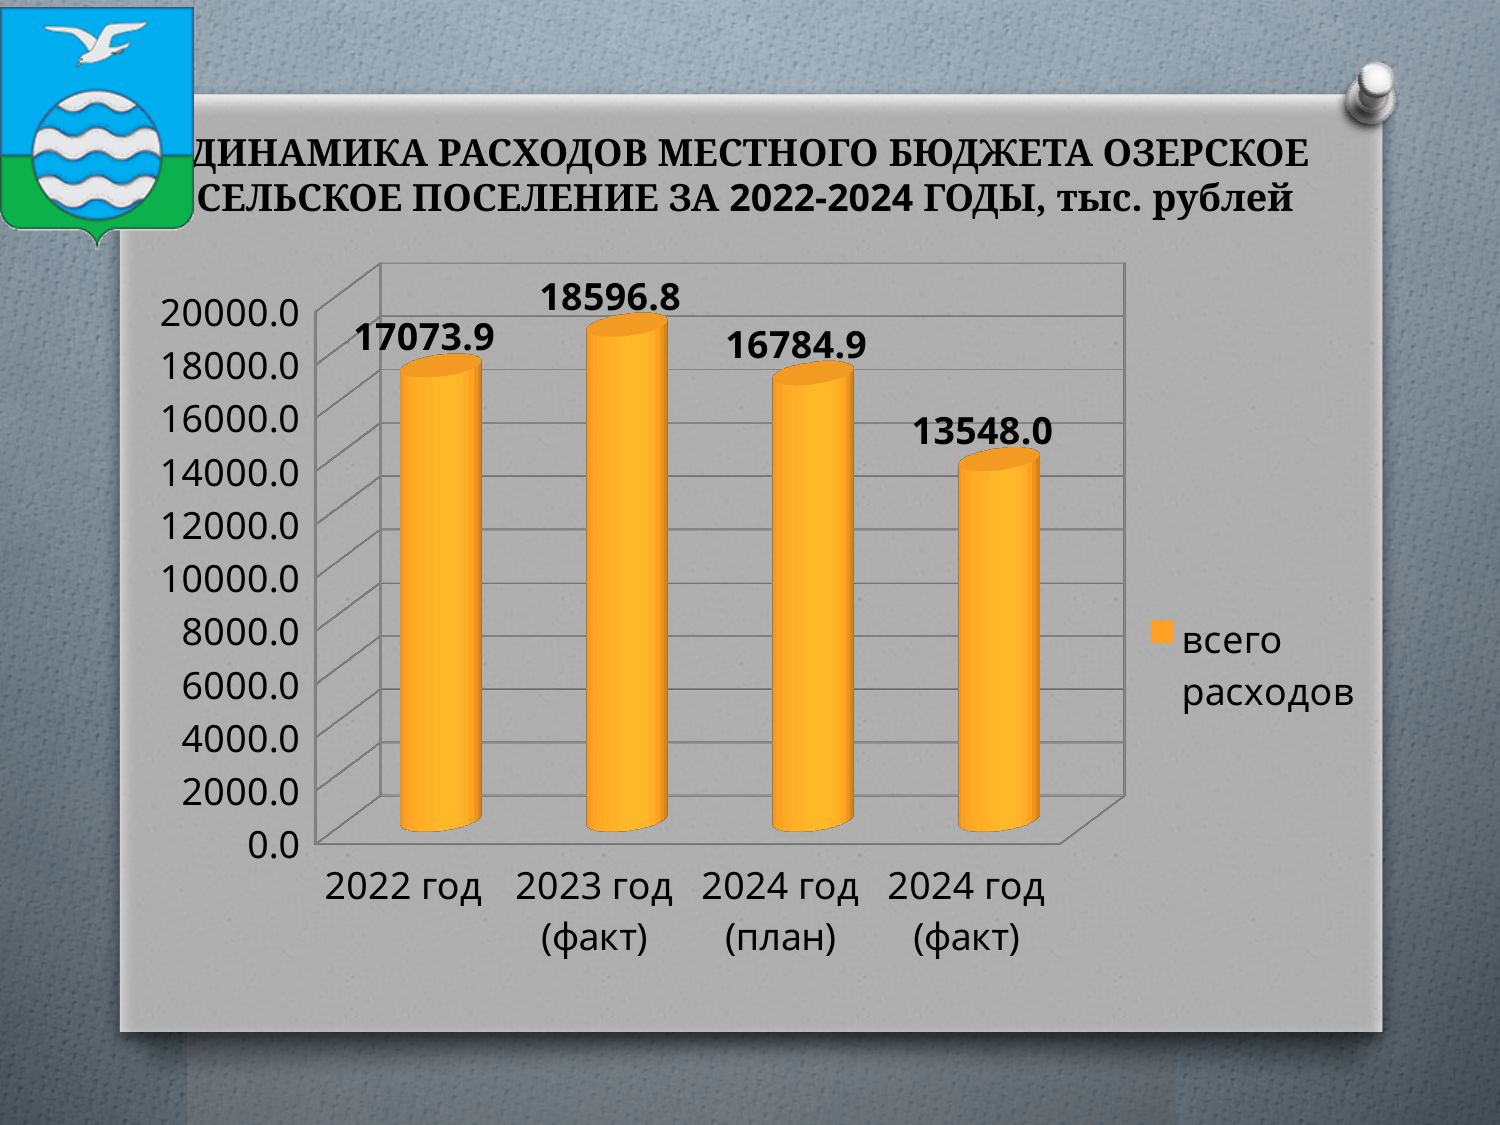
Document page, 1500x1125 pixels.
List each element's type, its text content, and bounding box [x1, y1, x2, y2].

picture [1317, 35, 1439, 146]
picture [0, 6, 198, 250]
title ДИНАМИКА РАСХОДОВ МЕСТНОГО БЮДЖЕТА ОЗЕРСКОЕ СЕЛЬСКОЕ ПОСЕЛЕНИЕ ЗА 2022-2024 ГОДЫ, тыс. рублей [194, 90, 1376, 228]
chart [116, 228, 1383, 1032]
